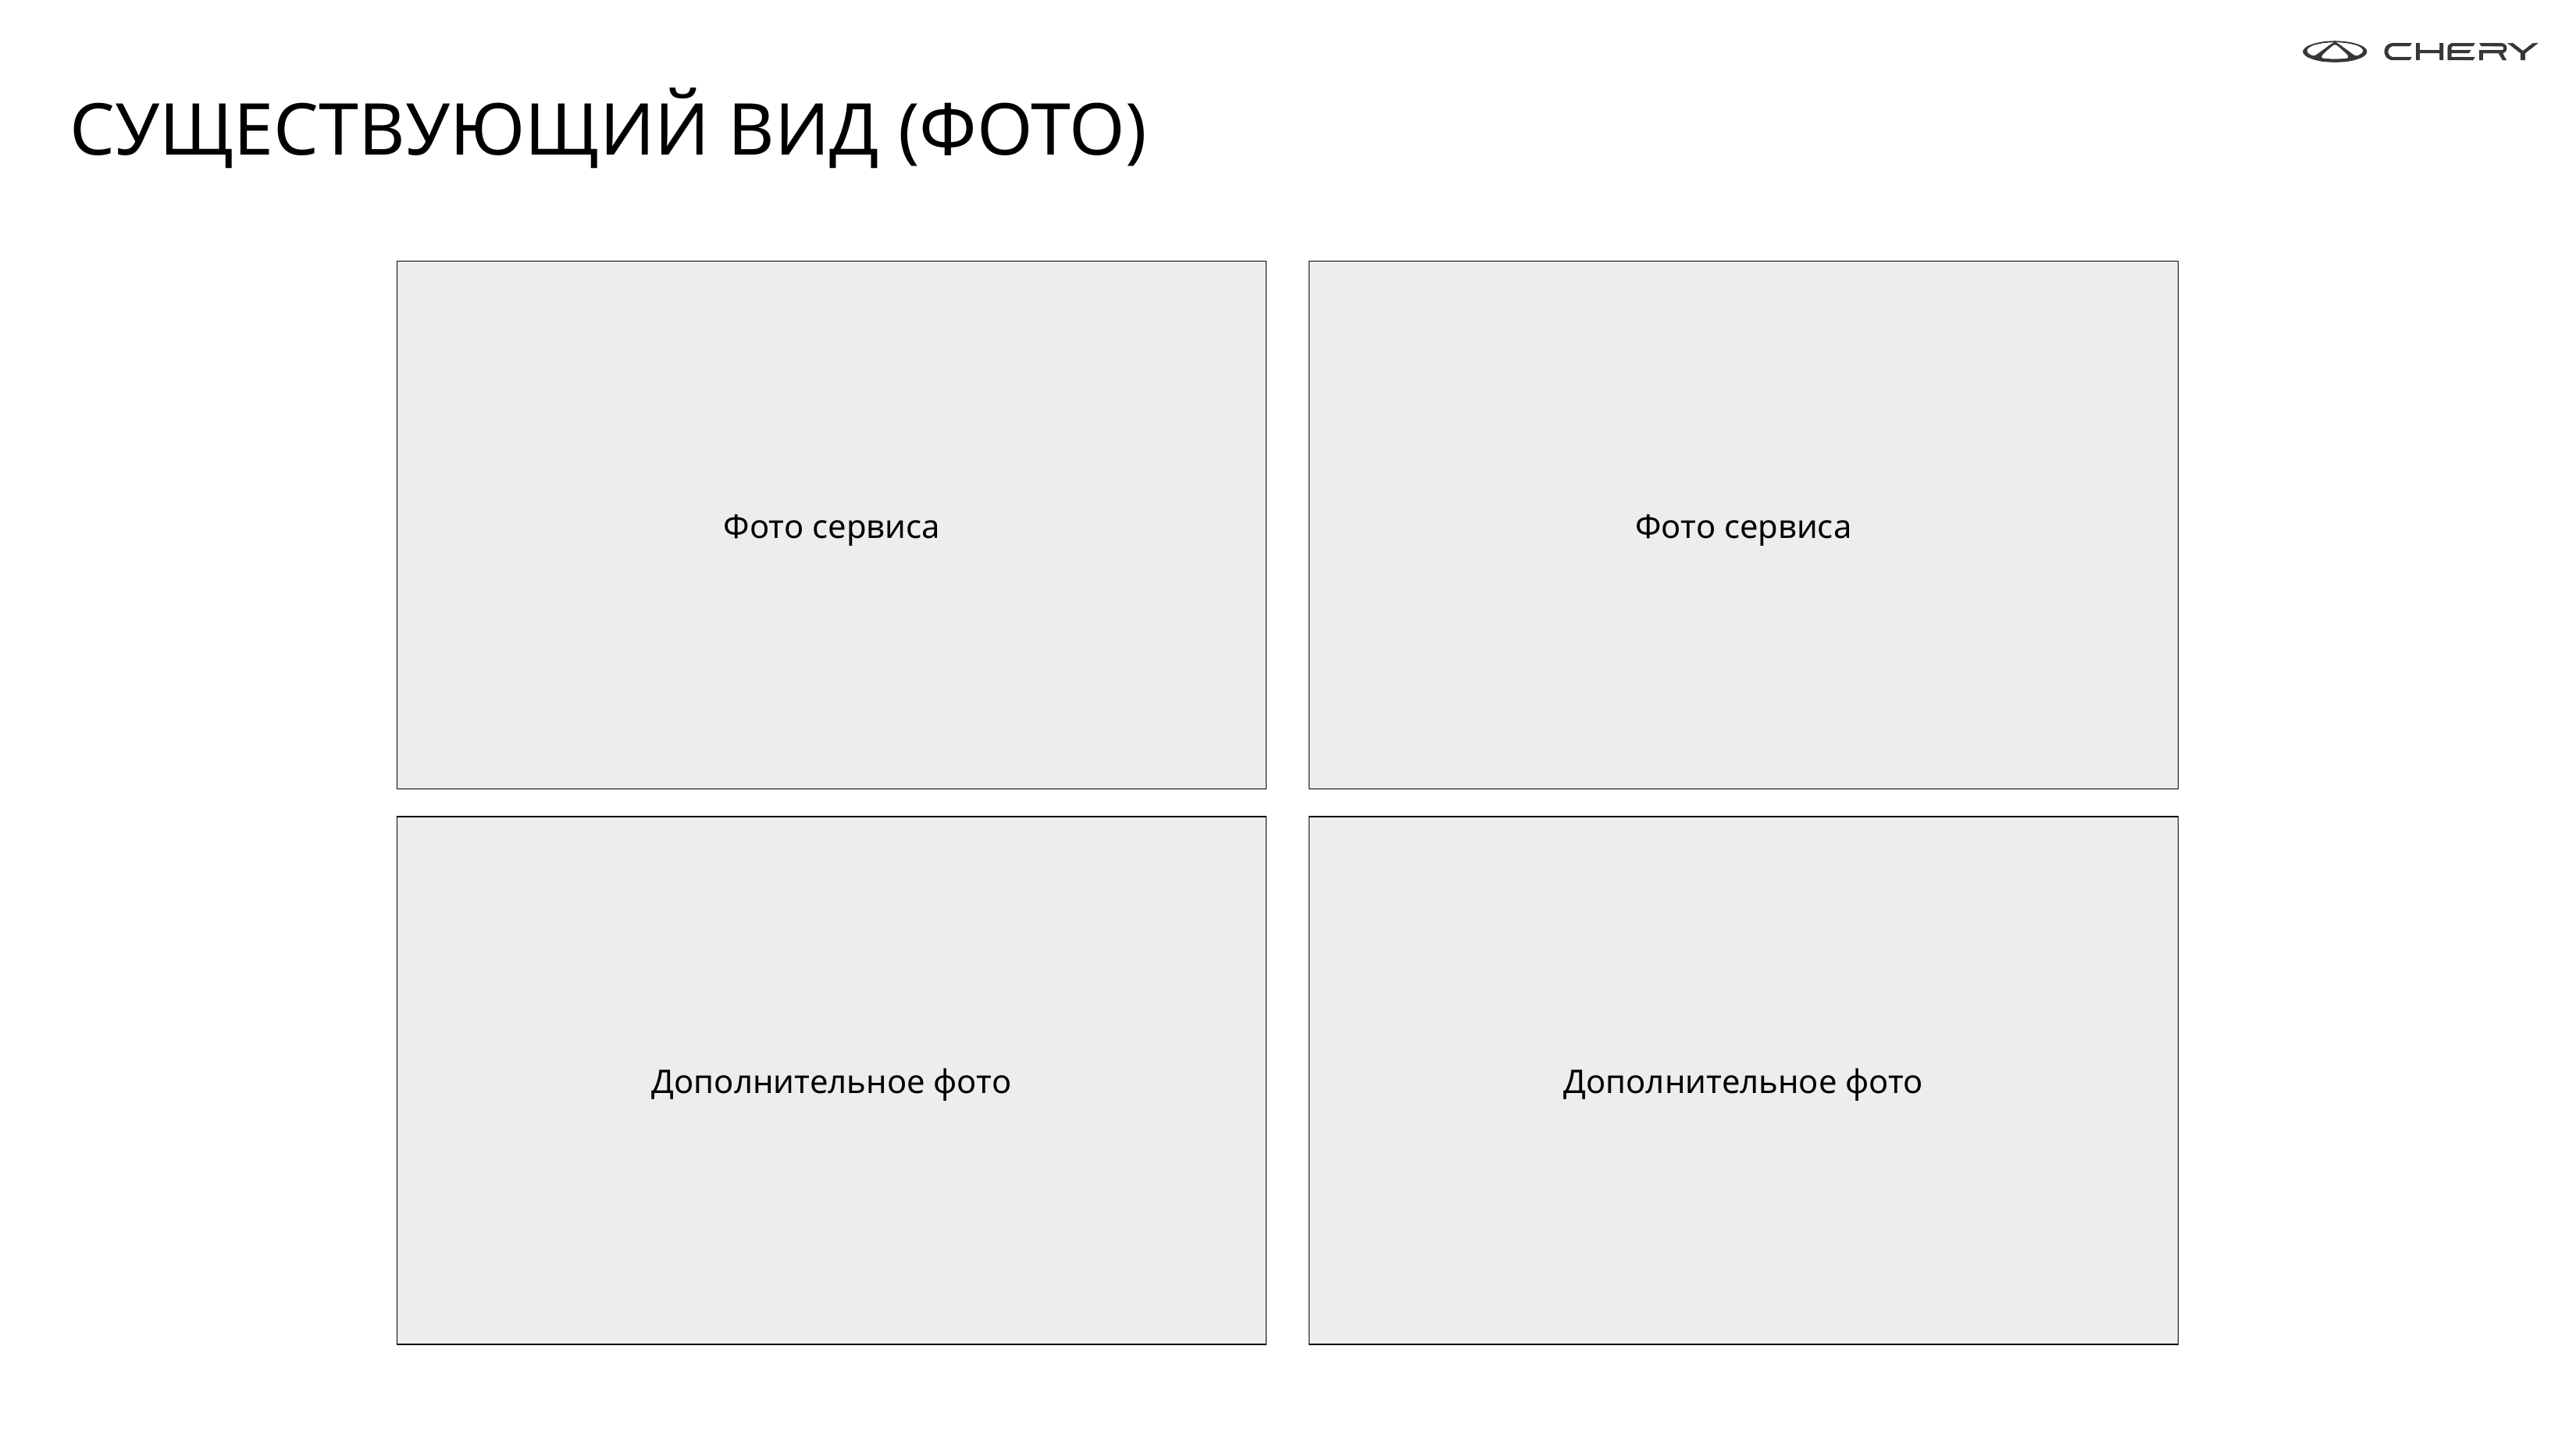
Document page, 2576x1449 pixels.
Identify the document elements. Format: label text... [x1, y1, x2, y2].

title СУЩЕСТВУЮЩИЙ ВИД (ФОТО) [58, 77, 2518, 188]
picture [2303, 41, 2539, 62]
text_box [397, 261, 2179, 1345]
